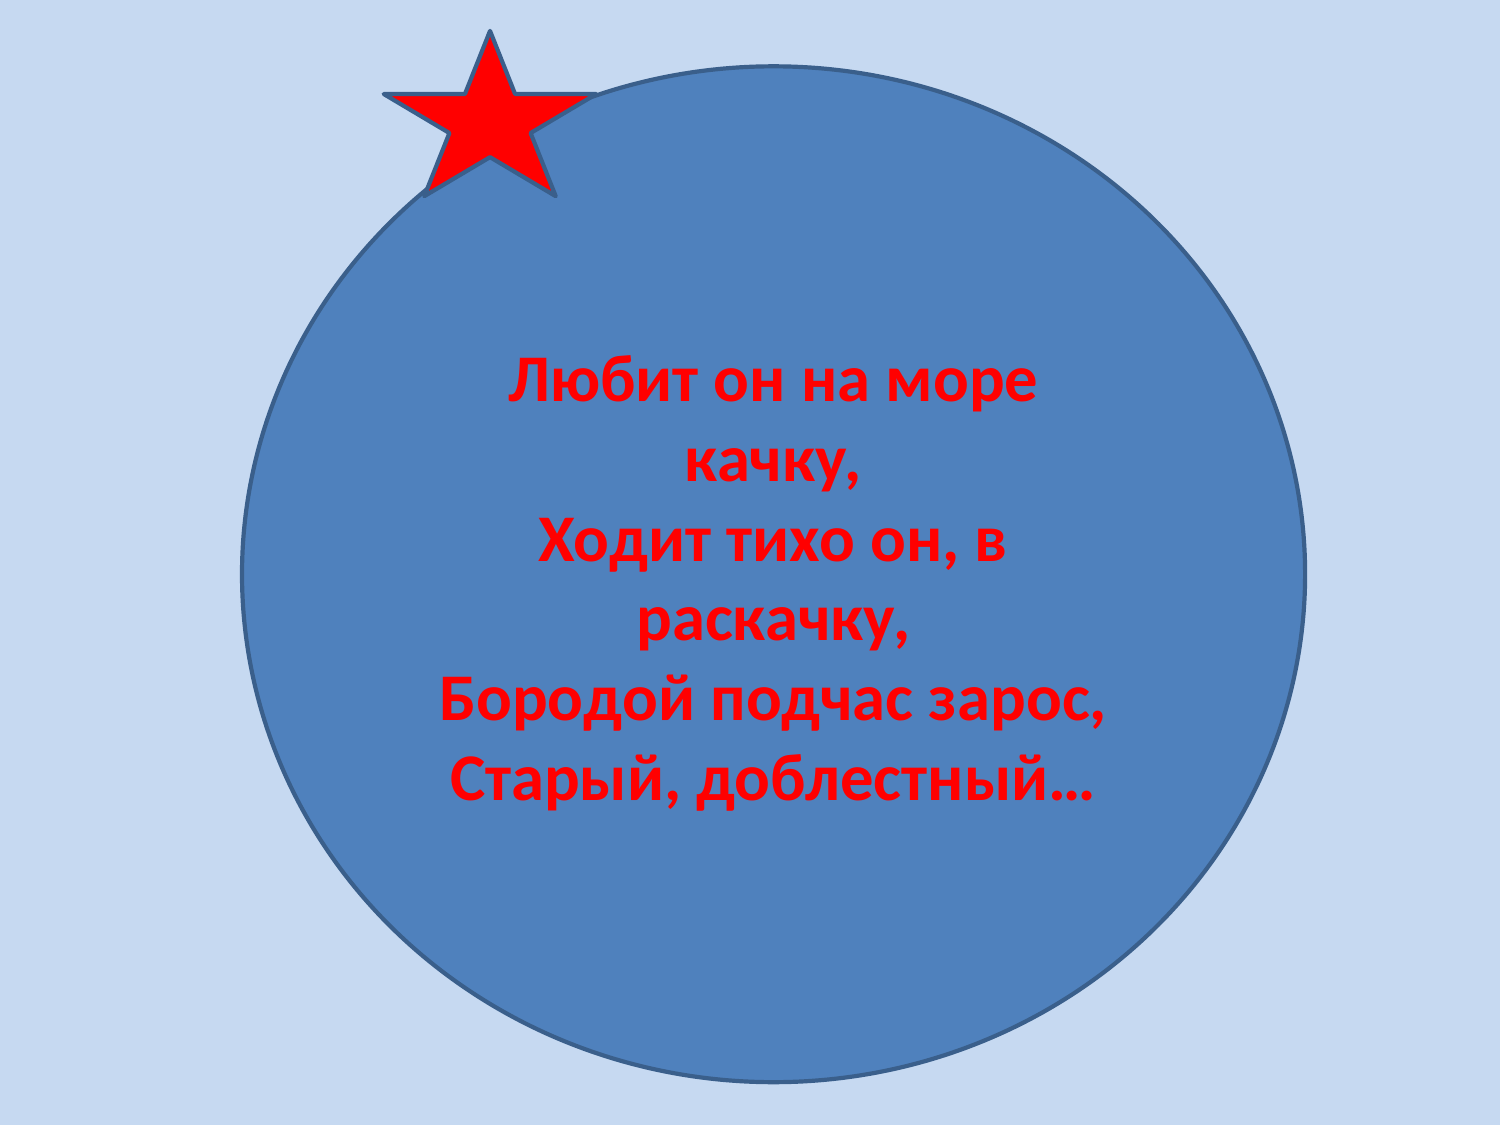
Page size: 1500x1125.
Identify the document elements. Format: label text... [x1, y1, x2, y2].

text_box Любит он на море качку, Ходит тихо он, в раскачку, Бородой подчас зарос, Старый, доблестный… [239, 131, 1308, 1085]
picture [537, 54, 1034, 785]
text_box [381, 28, 532, 198]
